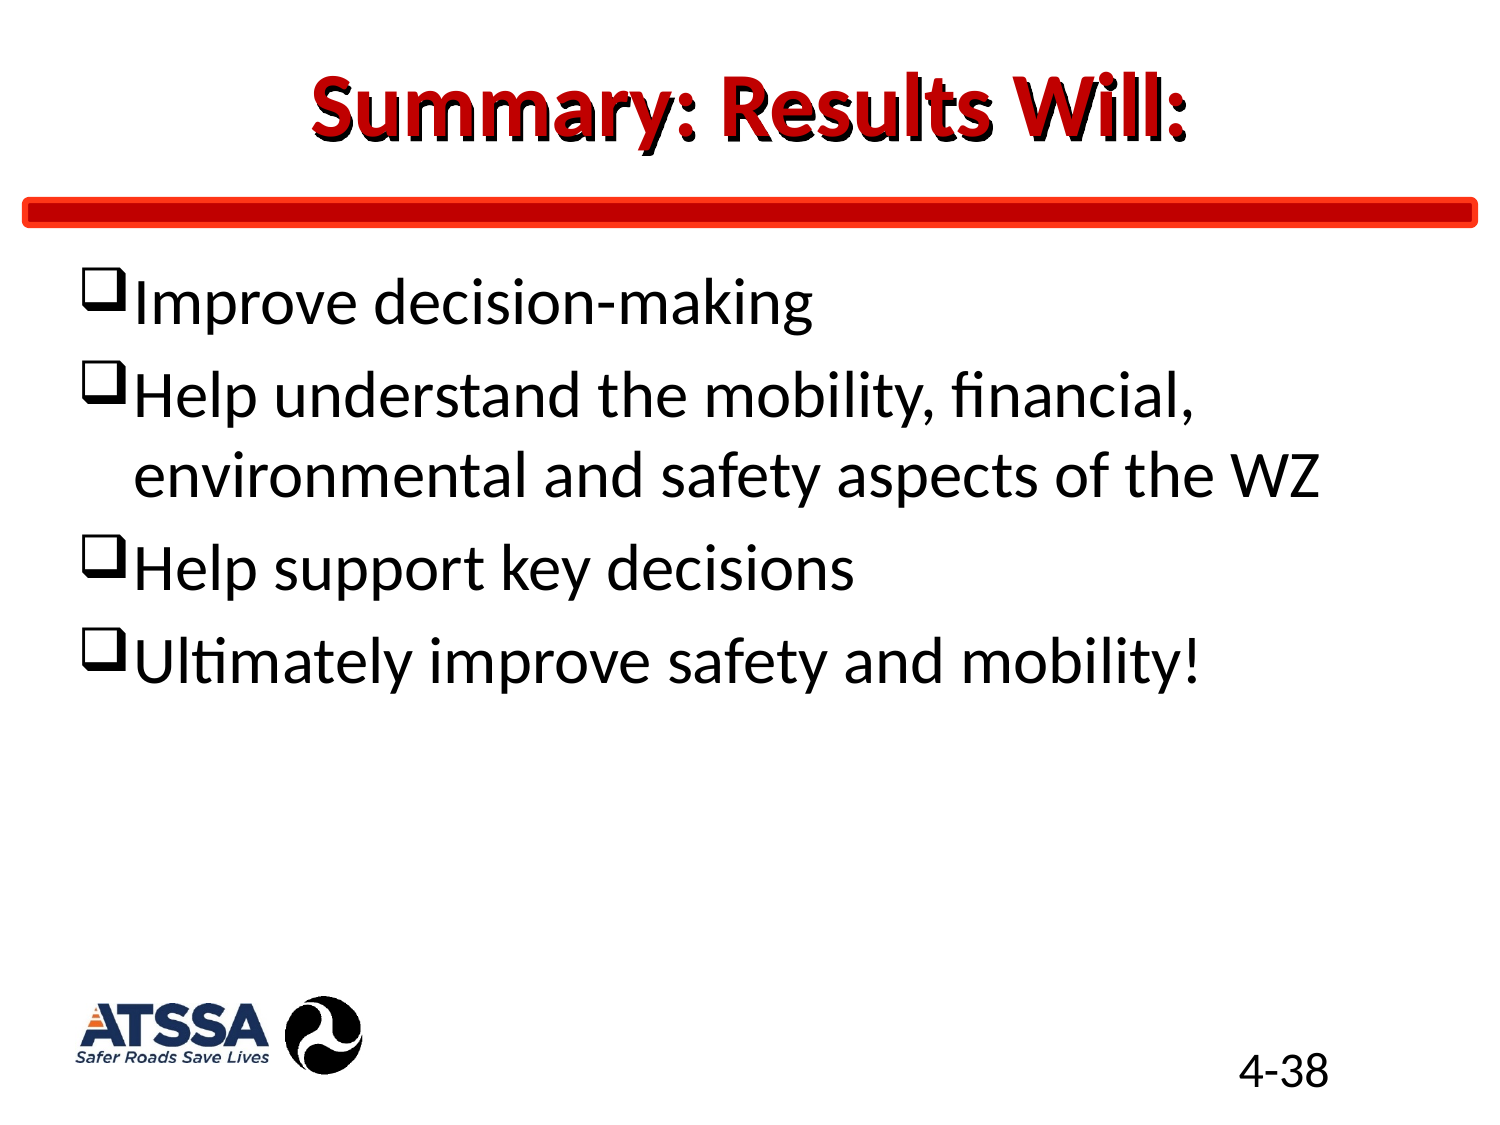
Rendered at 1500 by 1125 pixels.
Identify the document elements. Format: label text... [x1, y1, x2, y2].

picture [276, 1001, 370, 1077]
picture [75, 1003, 269, 1063]
list Improve decision-making Help understand the mobility, financial, environmental and safety aspects of the WZ Help support key decisions Ultimately improve safety and mobility! [62, 249, 1500, 1001]
title Summary: Results Will: [0, 0, 1500, 201]
